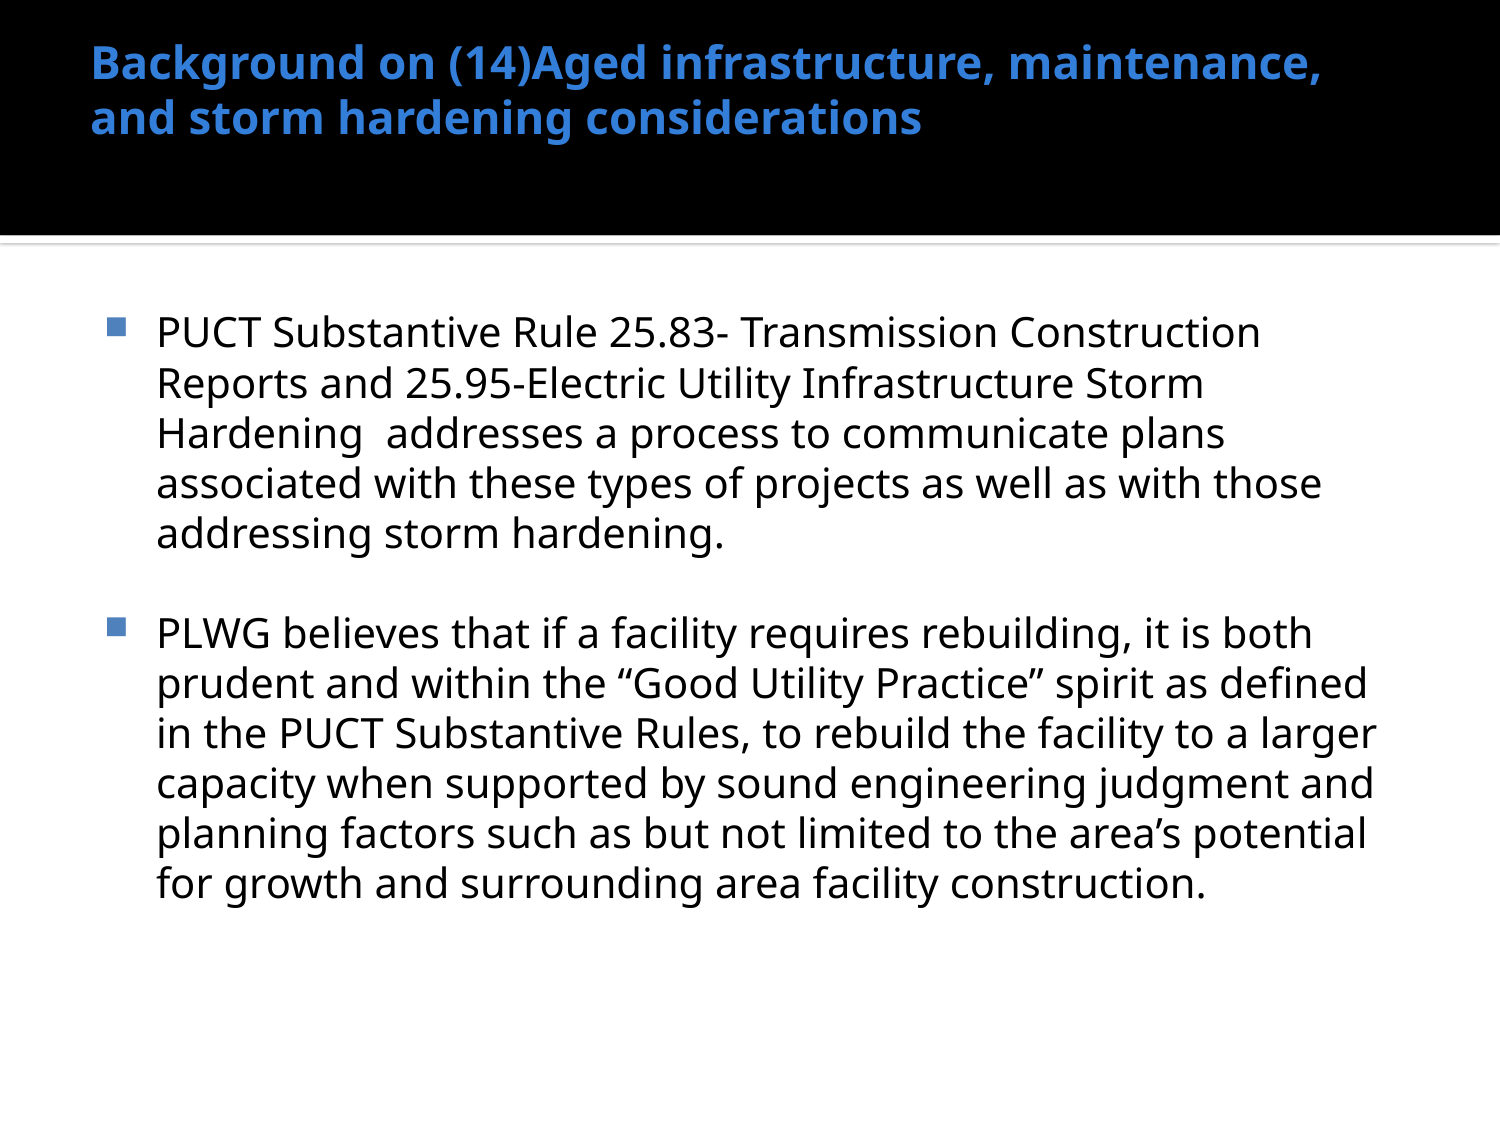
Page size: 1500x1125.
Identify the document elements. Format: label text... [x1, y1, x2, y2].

list PUCT Substantive Rule 25.83- Transmission Construction Reports and 25.95-Electric Utility Infrastructure Storm Hardening addresses a process to communicate plans associated with these types of projects as well as with those addressing storm hardening. PLWG believes that if a facility requires rebuilding, it is both prudent and within the “Good Utility Practice” spirit as defined in the PUCT Substantive Rules, to rebuild the facility to a larger capacity when supported by sound engineering judgment and planning factors such as but not limited to the area’s potential for growth and surrounding area facility construction. [75, 291, 1425, 1050]
title Background on (14)Aged infrastructure, maintenance, and storm hardening considerations [75, 25, 1425, 231]
